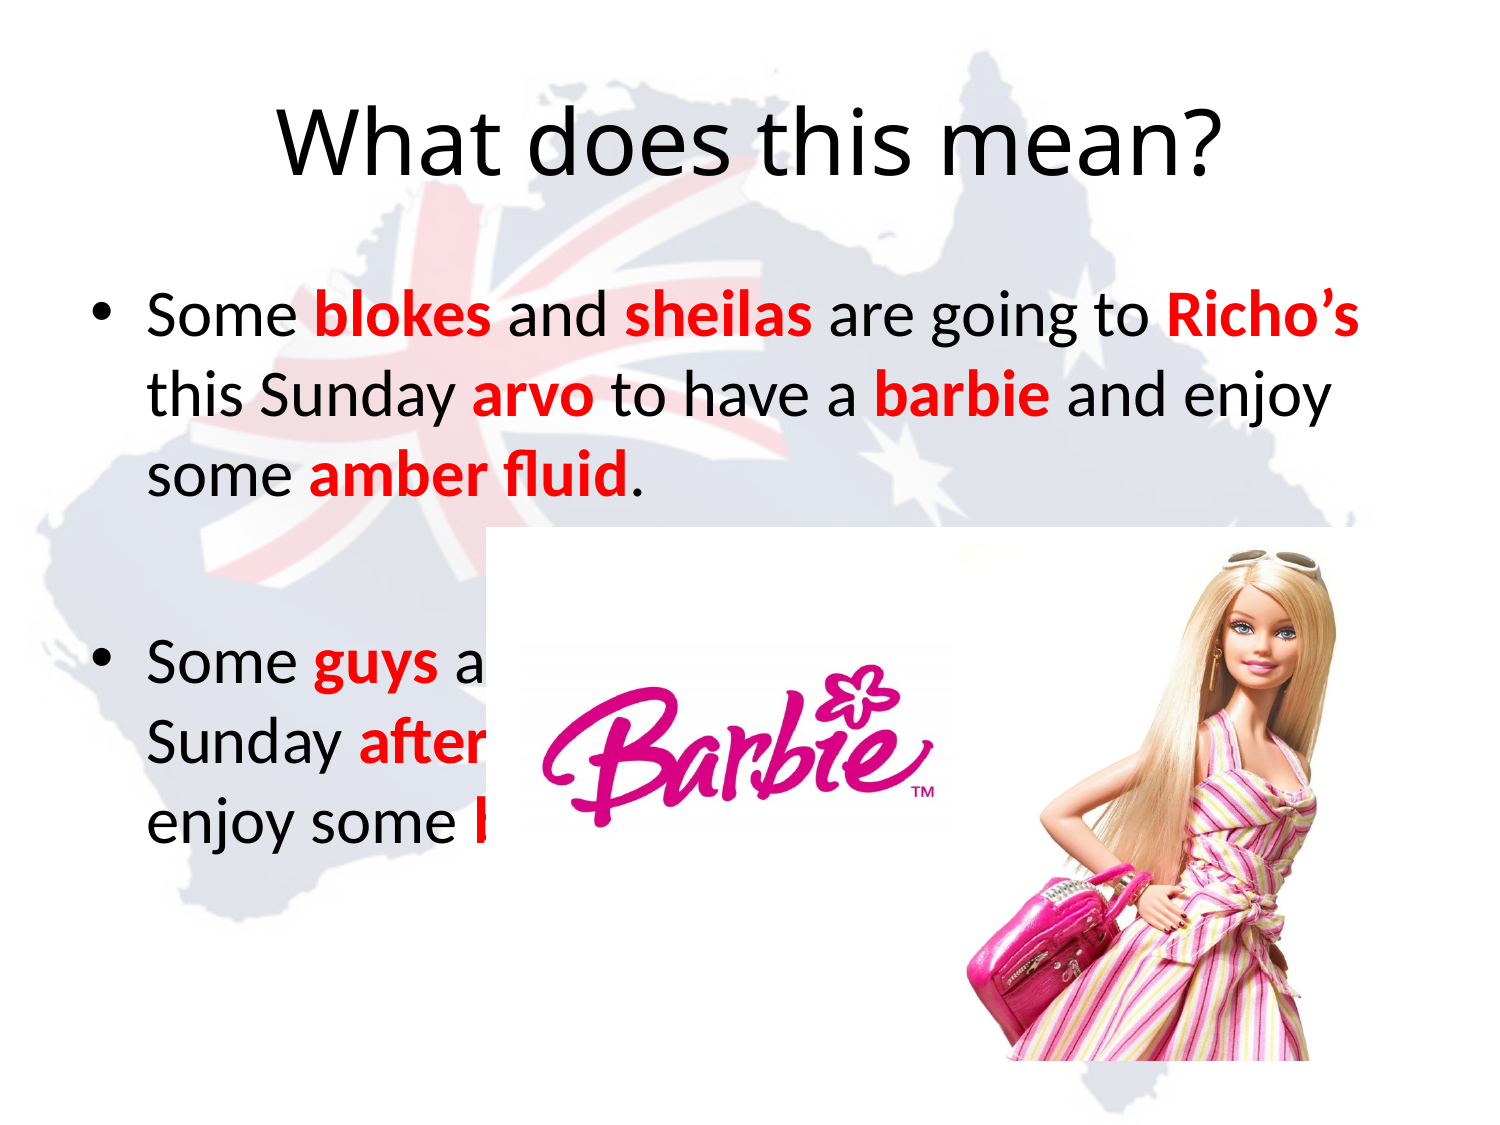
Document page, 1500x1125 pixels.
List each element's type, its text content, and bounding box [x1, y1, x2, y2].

picture [485, 526, 1438, 1061]
title What does this mean? [75, 45, 1425, 233]
list Some blokes and sheilas are going to Richo’s this Sunday arvo to have a barbie and enjoy some amber fluid. Some guys and girls are going to Richard’s this Sunday afternoon to have a barbecue and enjoy some beer. [75, 262, 1425, 1005]
